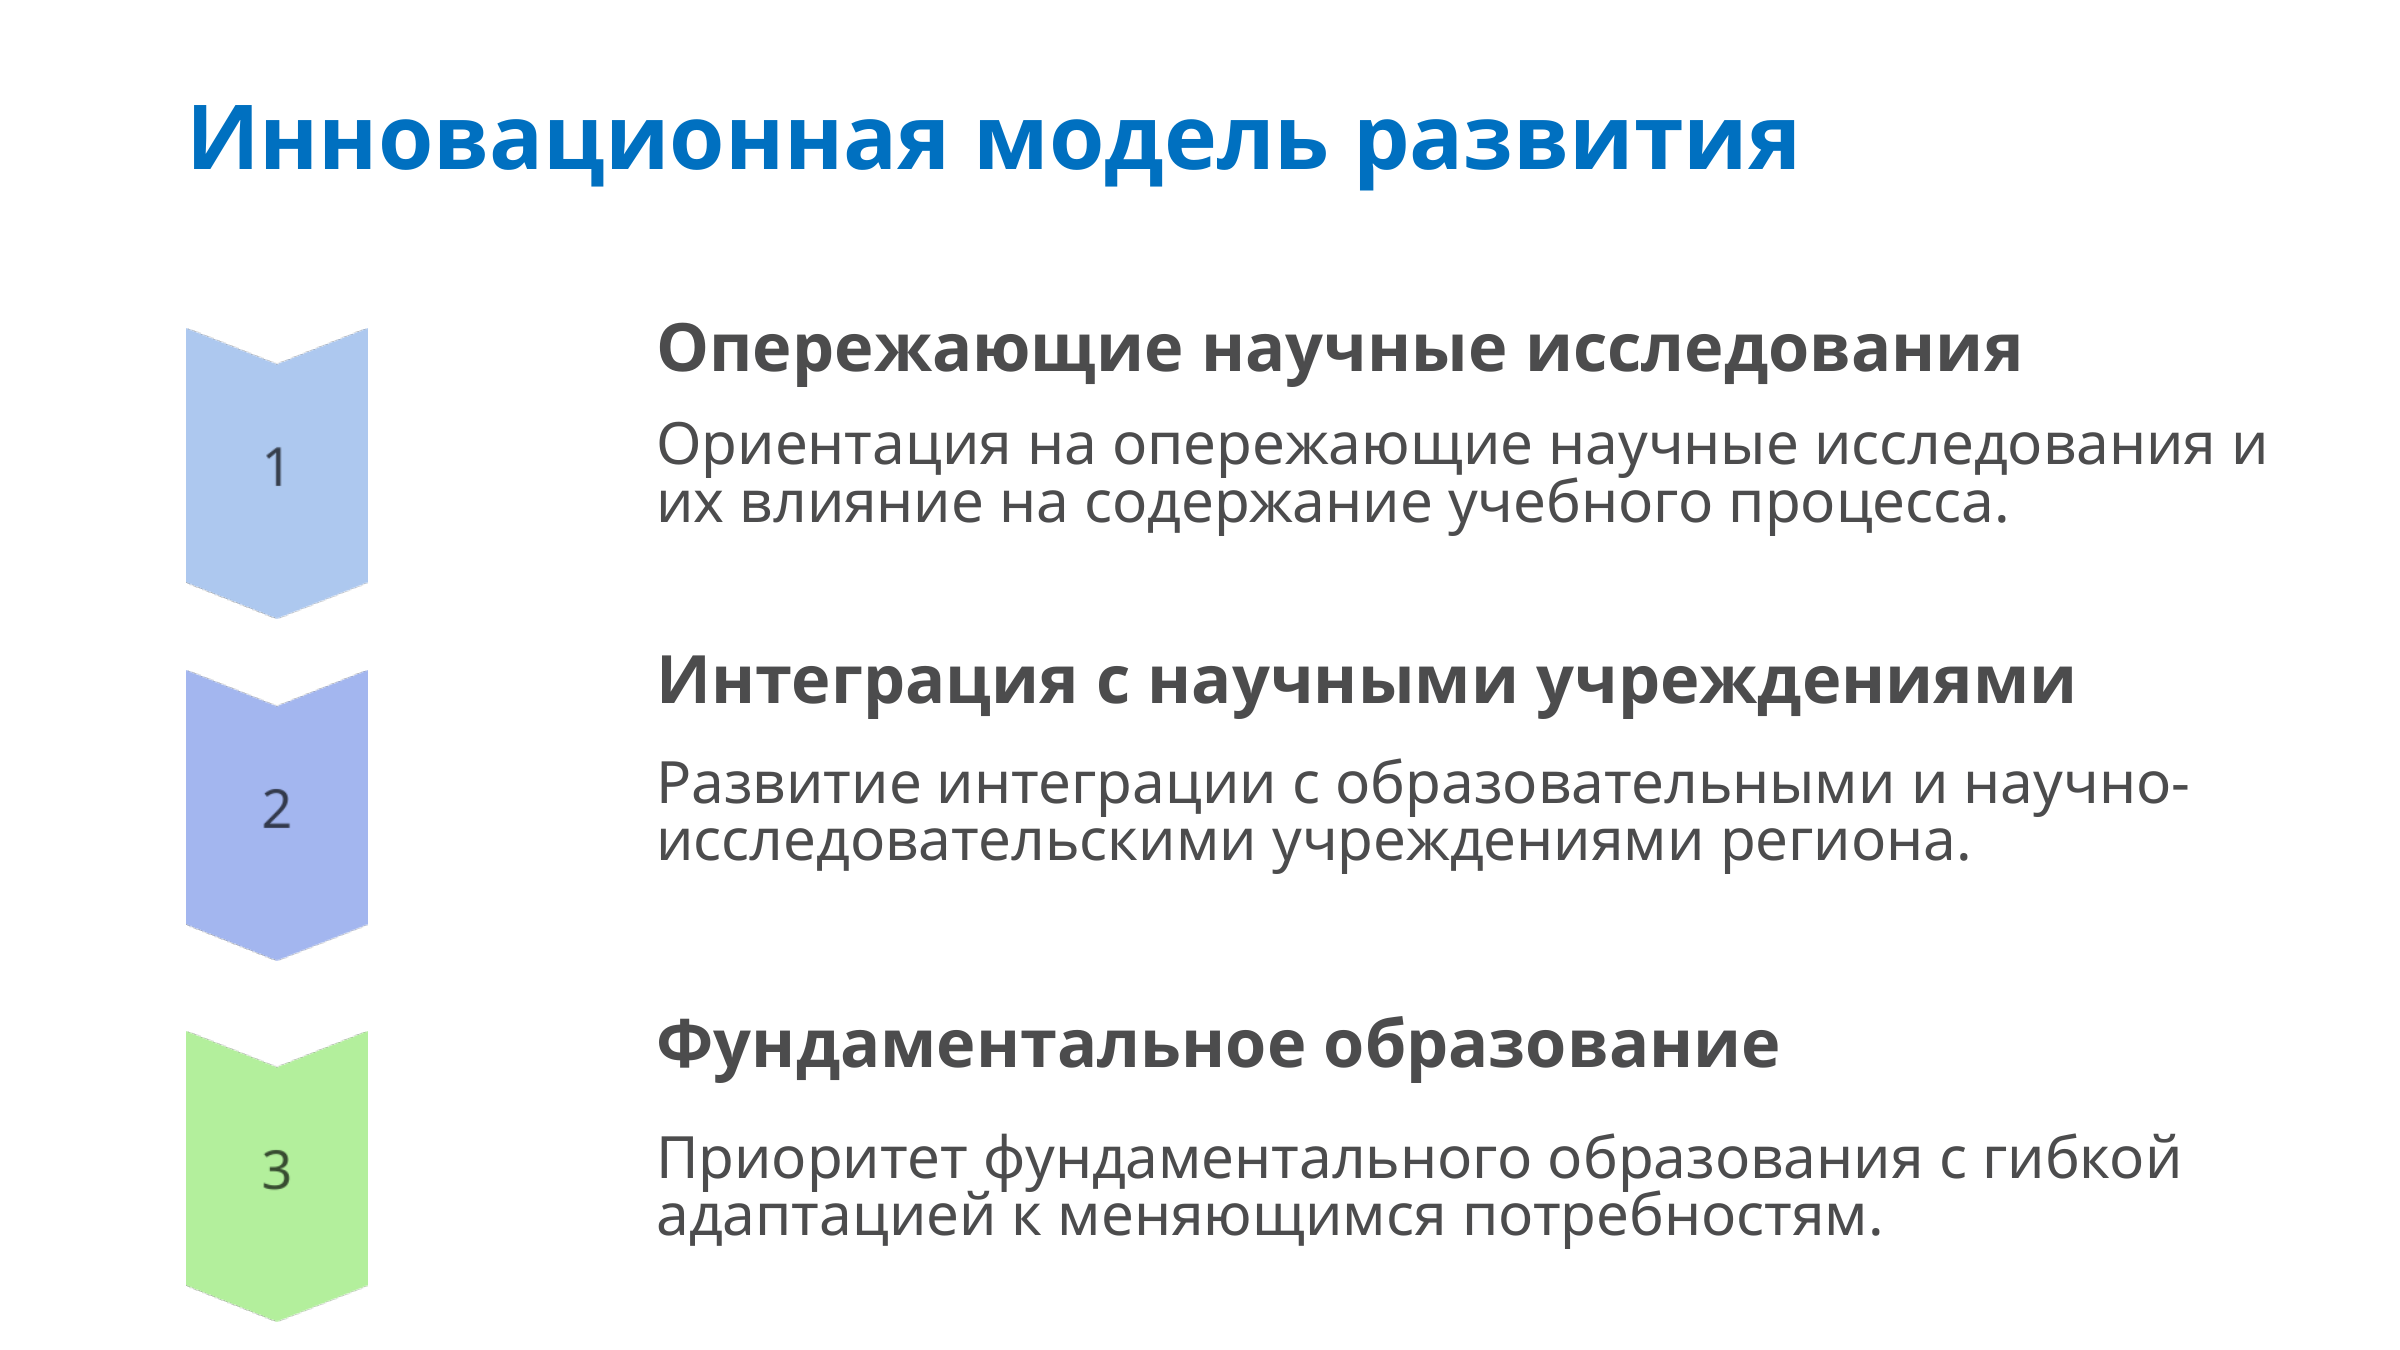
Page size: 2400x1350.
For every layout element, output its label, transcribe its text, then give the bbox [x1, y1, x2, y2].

text_box Интеграция с научными учреждениями [656, 661, 1531, 718]
text_box Фундаментальное образование [656, 1024, 1362, 1082]
text_box Инновационная модель развития [186, 75, 2238, 179]
picture [185, 670, 368, 961]
text_box Приоритет фундаментального образования с гибкой адаптацией к меняющимся потребностям. [656, 1132, 2325, 1249]
text_box Ориентация на опережающие научные исследования и их влияние на содержание учебного процесса. [656, 419, 2325, 536]
picture [185, 328, 368, 619]
text_box Развитие интеграции с образовательными и научно-исследовательскими учреждениями региона. [656, 757, 2325, 874]
picture [185, 1031, 368, 1322]
text_box Опережающие научные исследования [656, 328, 1510, 385]
